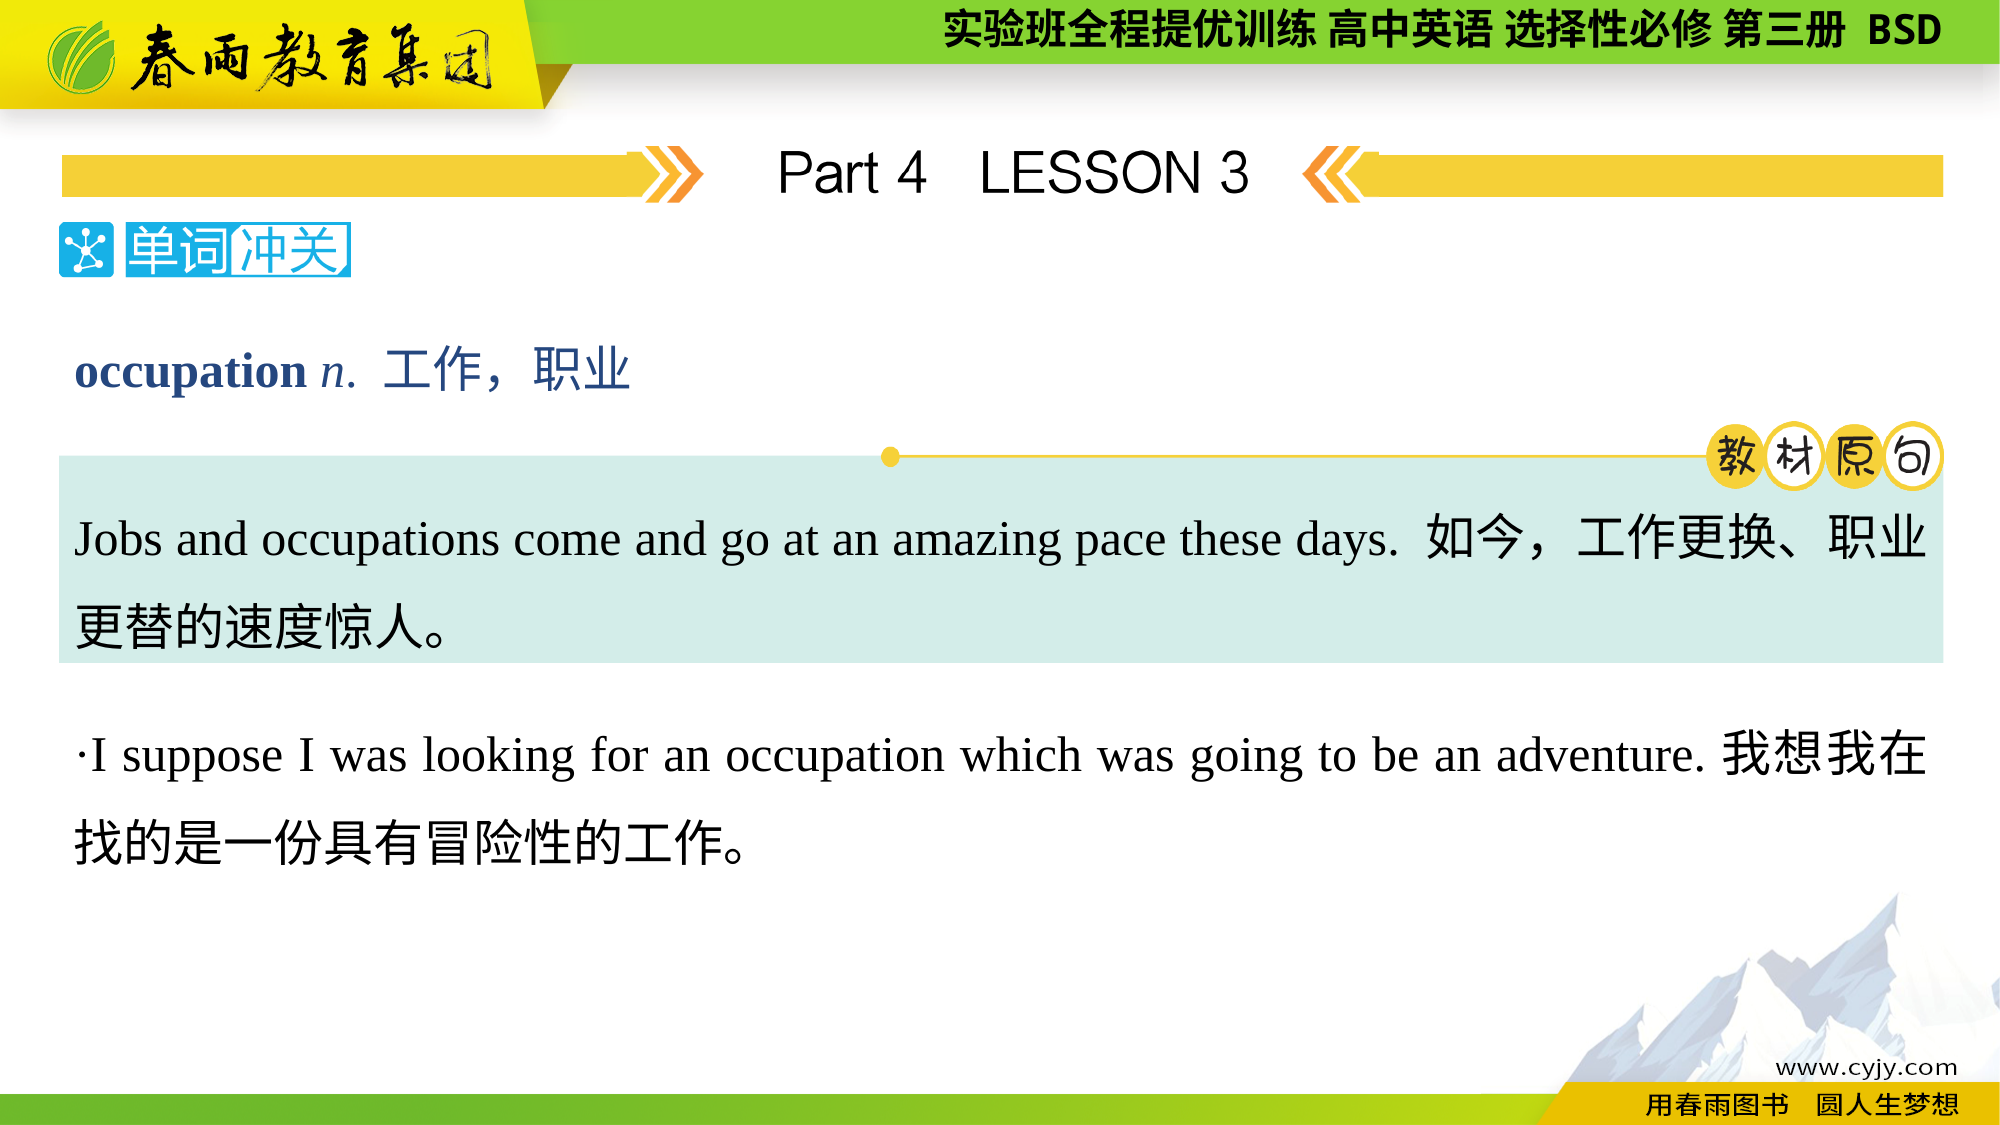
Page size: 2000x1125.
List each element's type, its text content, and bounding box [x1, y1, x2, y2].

picture [0, 0, 2000, 1125]
list occupation n. 工作，职业 [59, 300, 1944, 395]
text_box Jobs and occupations come and go at an amazing pace these days. 如今，工作更换、职业更替的速度惊人。 [59, 455, 1944, 663]
text_box ·I suppose I was looking for an occupation which was going to be an adventure.我想我在找的是一份具有冒险性的工作。 [59, 684, 1944, 879]
